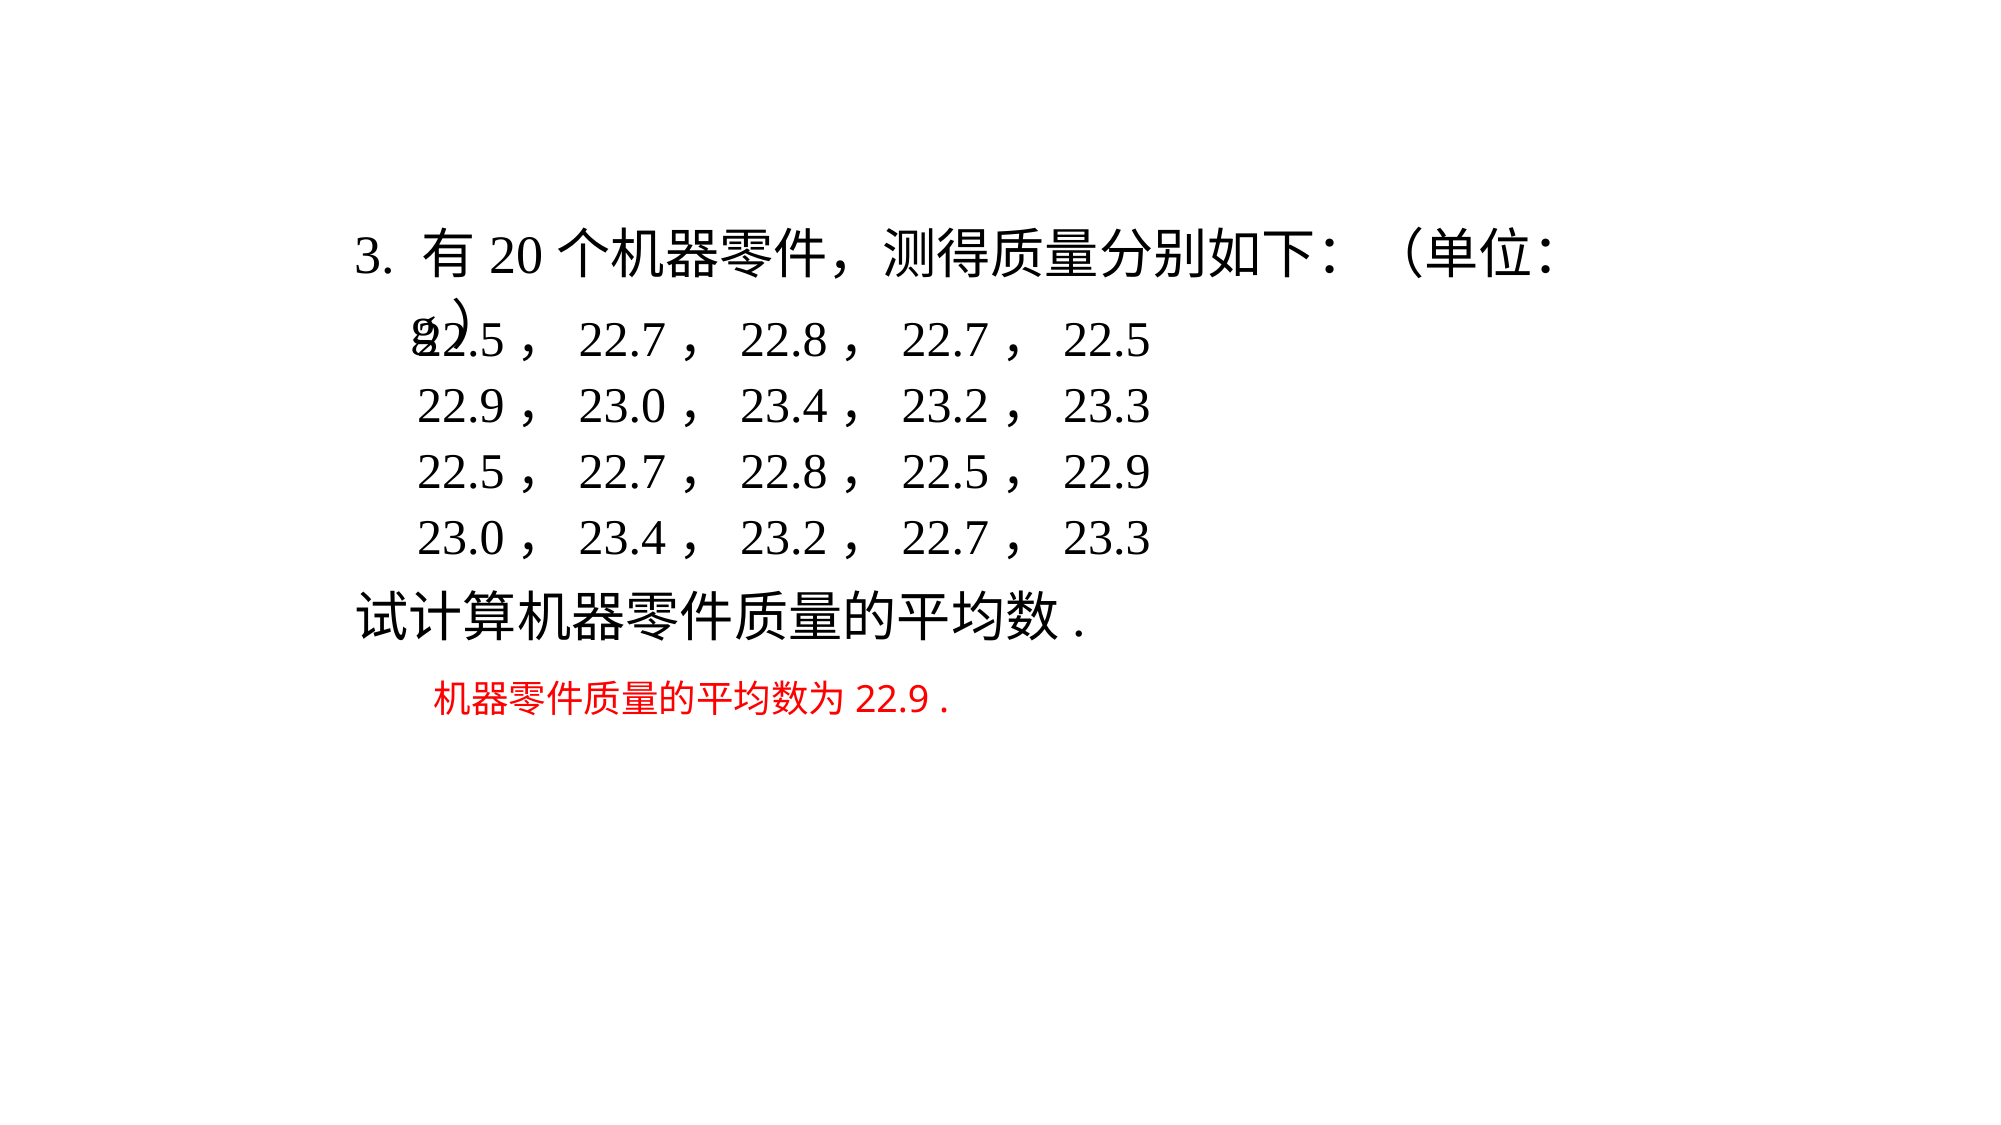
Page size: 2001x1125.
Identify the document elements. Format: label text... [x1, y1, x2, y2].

text_box 试计算机器零件质量的平均数. [339, 567, 1553, 655]
text_box 22.5，22.7，22.8，22.7，22.5 22.9，23.0，23.4，23.2，23.3 22.5，22.7，22.8，22.5，22.9 23.0，23.4，23.2，22.7，23.3 [402, 292, 1403, 567]
text_box 机器零件质量的平均数为22.9 . [418, 667, 965, 728]
text_box 3. 有20个机器零件，测得质量分别如下：（单位：g） [339, 205, 1703, 364]
